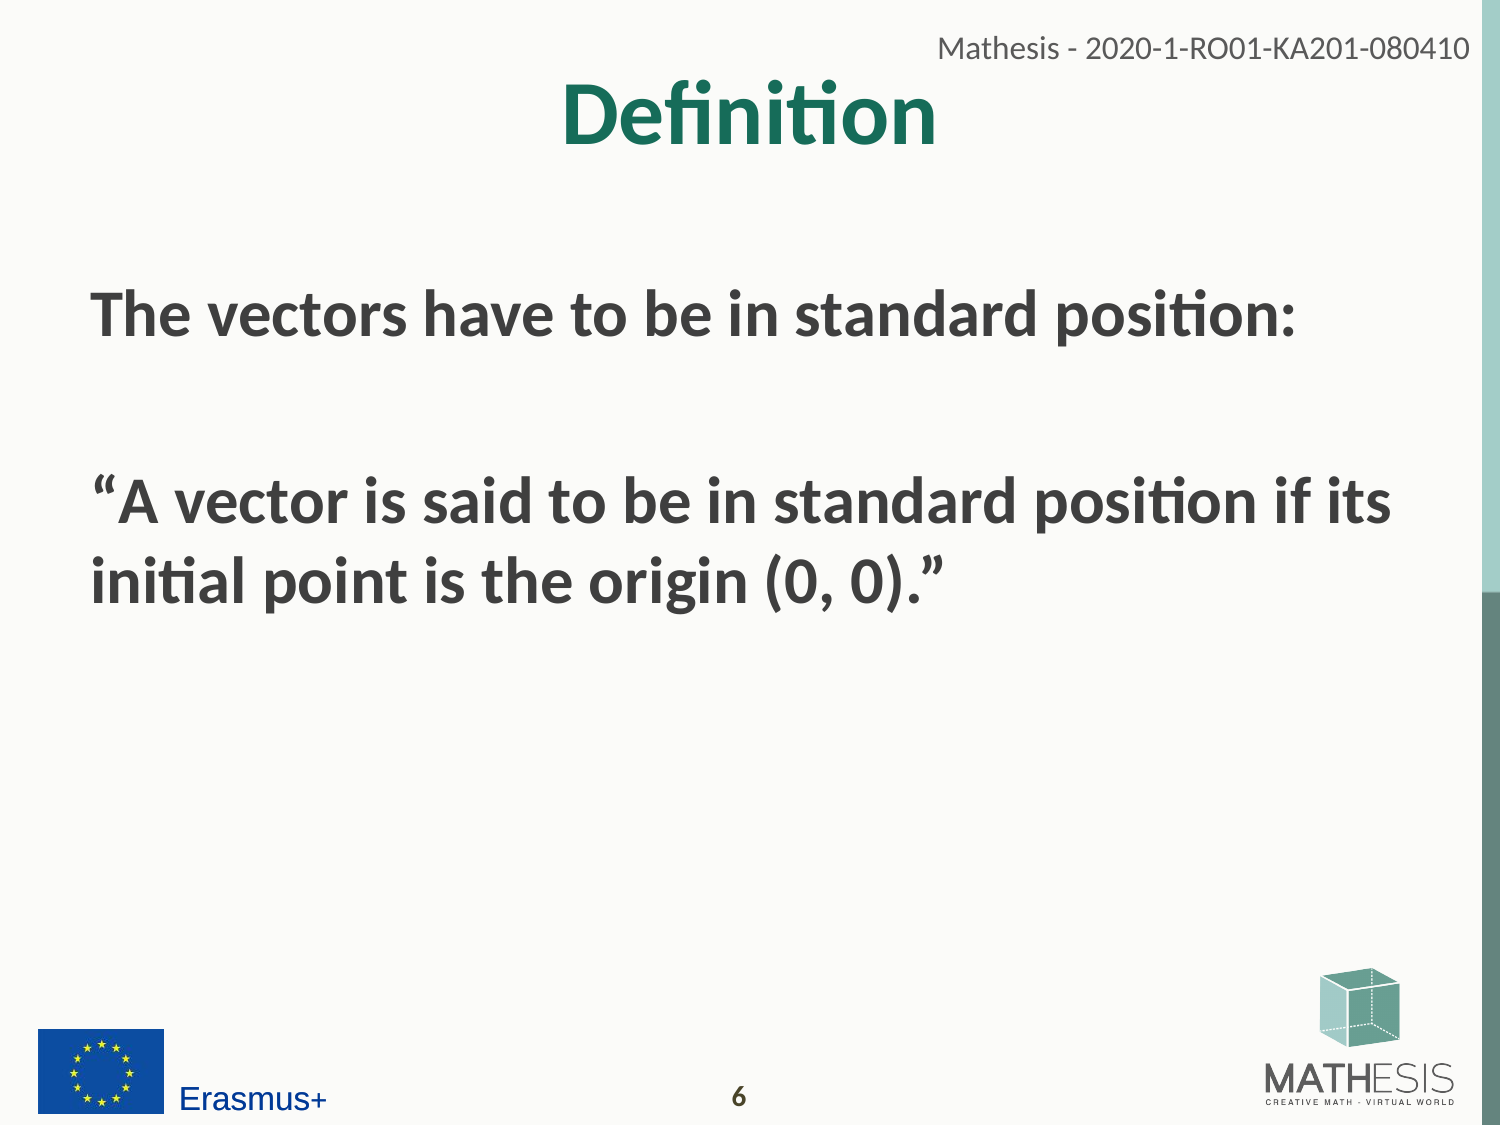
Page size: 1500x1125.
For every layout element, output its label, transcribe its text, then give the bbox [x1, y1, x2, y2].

title Definition [75, 45, 1425, 233]
picture [38, 1029, 164, 1114]
list The vectors have to be in standard position: “A vector is said to be in standard position if its initial point is the origin (0, 0).” [75, 262, 1425, 1005]
